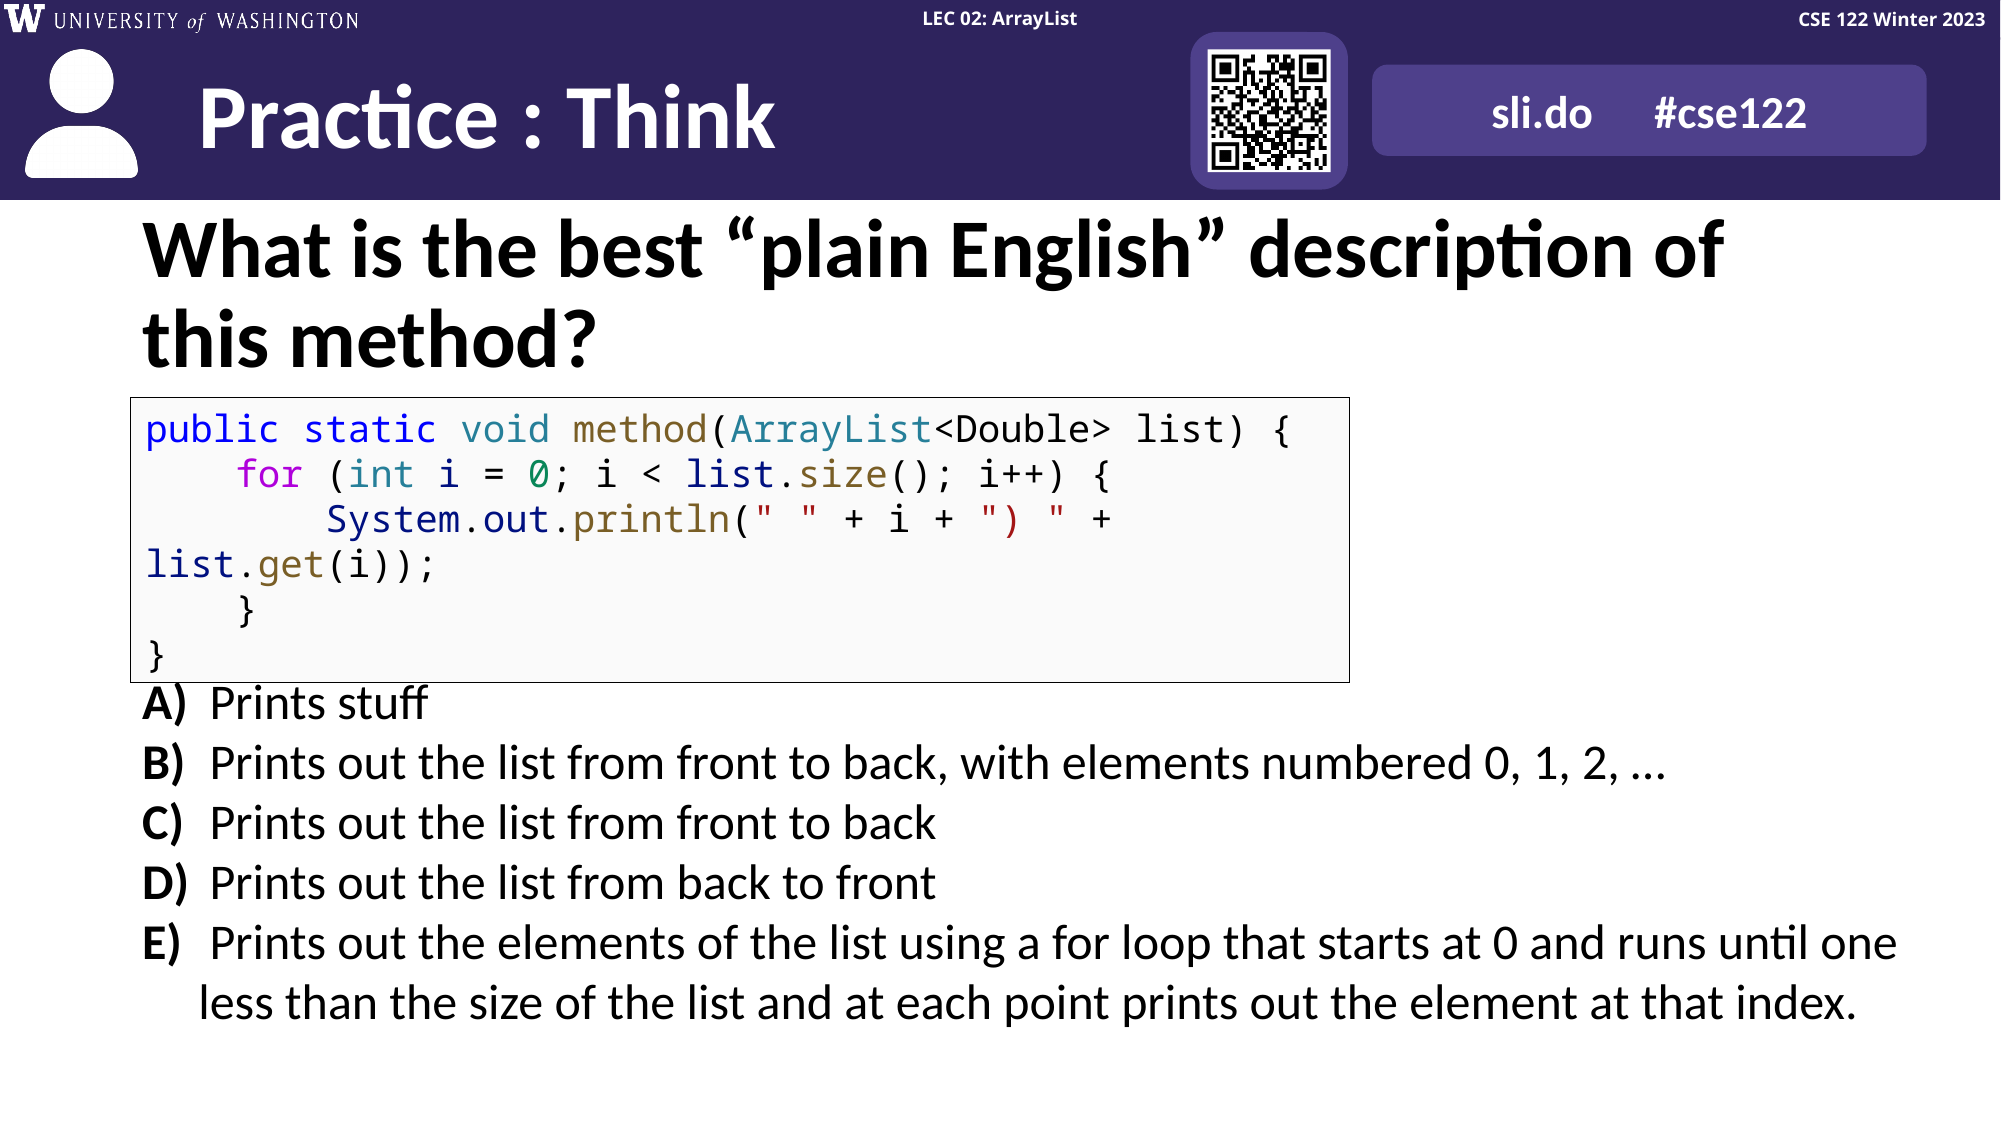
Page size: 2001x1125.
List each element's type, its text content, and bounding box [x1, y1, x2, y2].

picture [25, 49, 138, 178]
title What is the best “plain English” description of this method? [127, 232, 1863, 359]
picture [4, 4, 358, 33]
picture [1209, 51, 1329, 172]
text_box Prints stuff Prints out the list from front to back, with elements numbered 0, 1, 2, … Prints out the list from front to back Prints out the list from back to front Prints out the elements of the list using a for loop that starts at 0 and runs until one less than the size of the list and at each point prints out the element at that index. [127, 662, 1915, 1097]
text_box public static void method(ArrayList<Double> list) { for (int i = 0; i < list.size(); i++) { System.out.println(" " + i + ") " + list.get(i)); } } [130, 397, 1350, 662]
